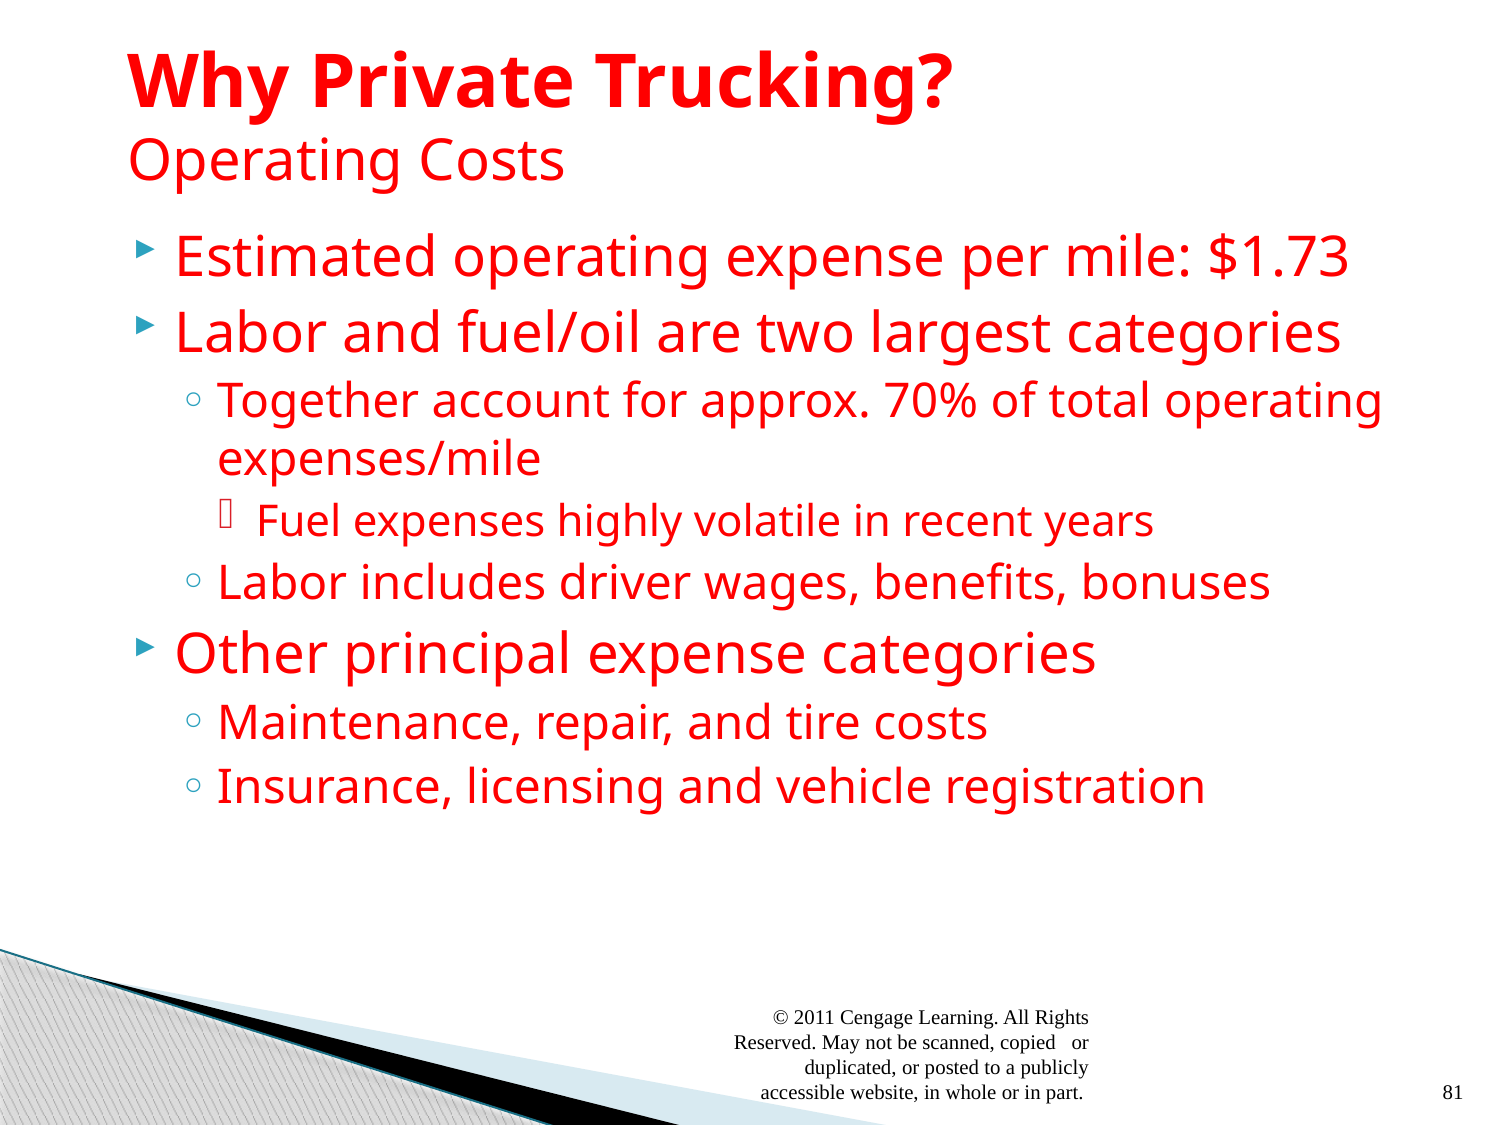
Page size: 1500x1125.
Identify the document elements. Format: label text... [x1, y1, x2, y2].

slide_number 81 [1418, 1051, 1479, 1112]
title Why Private Trucking? Operating Costs [112, 24, 1388, 200]
list Estimated operating expense per mile: $1.73 Labor and fuel/oil are two largest categories Together account for approx. 70% of total operating expenses/mile Fuel expenses highly volatile in recent years Labor includes driver wages, benefits, bonuses Other principal expense categories Maintenance, repair, and tire costs Insurance, licensing and vehicle registration [99, 212, 1413, 1001]
footer © 2011 Cengage Learning. All Rights Reserved. May not be scanned, copied or duplicated, or posted to a publicly accessible website, in whole or in part. [718, 1051, 1105, 1112]
